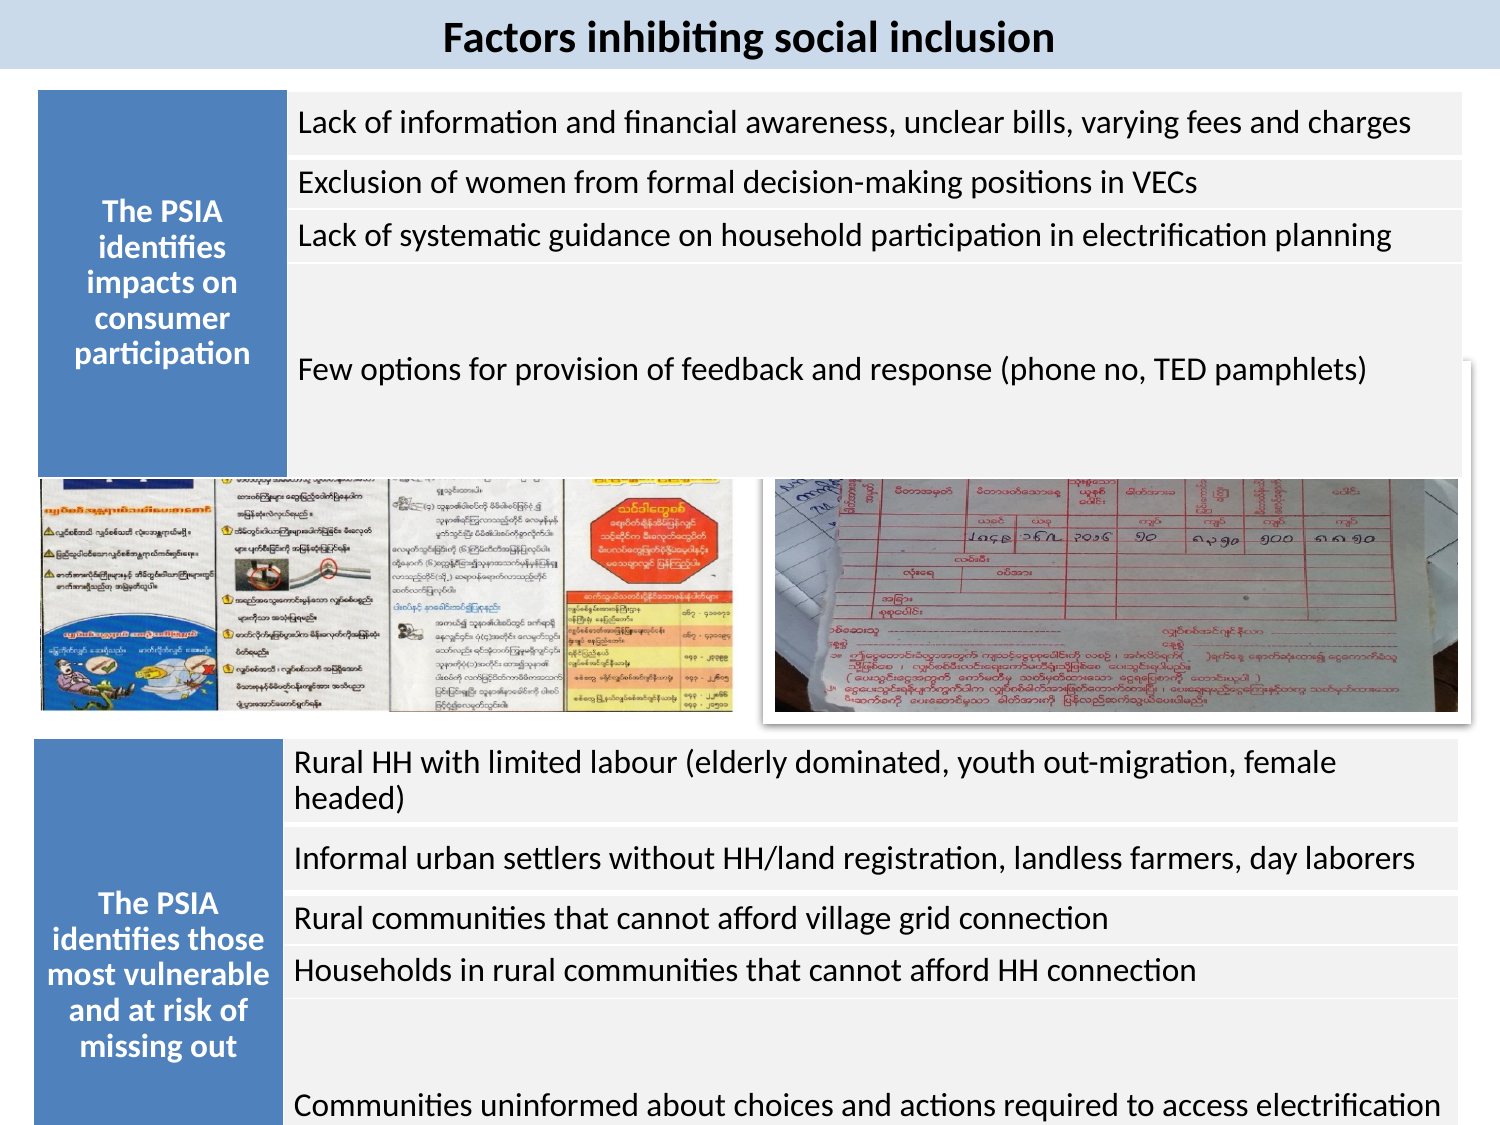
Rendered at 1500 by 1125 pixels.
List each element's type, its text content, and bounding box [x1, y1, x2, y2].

table_cell Informal urban settlers without HH/land registration, landless farmers, day laborers [284, 827, 1458, 890]
table_header The PSIA identifies those most vulnerable and at risk of missing out [34, 739, 283, 1125]
picture [40, 363, 738, 712]
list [774, 373, 1459, 712]
table_cell Exclusion of women from formal decision-making positions in VECs [288, 160, 1462, 208]
table_header Lack of information and financial awareness, unclear bills, varying fees and charges [288, 92, 1462, 155]
table_cell Few options for provision of feedback and response (phone no, TED pamphlets) [288, 264, 1462, 477]
table_header Rural HH with limited labour (elderly dominated, youth out-migration, female headed) [284, 739, 1458, 822]
table_cell Households in rural communities that cannot afford HH connection [284, 946, 1458, 998]
table_header The PSIA identifies impacts on consumer participation [38, 90, 287, 364]
text_box [49, 727, 1500, 803]
table_cell Communities uninformed about choices and actions required to access electrification [284, 999, 1458, 1125]
table_cell Lack of systematic guidance on household participation in electrification planning [288, 210, 1462, 262]
text_box Factors inhibiting social inclusion [0, 0, 1500, 69]
table_cell Rural communities that cannot afford village grid connection [284, 896, 1458, 944]
